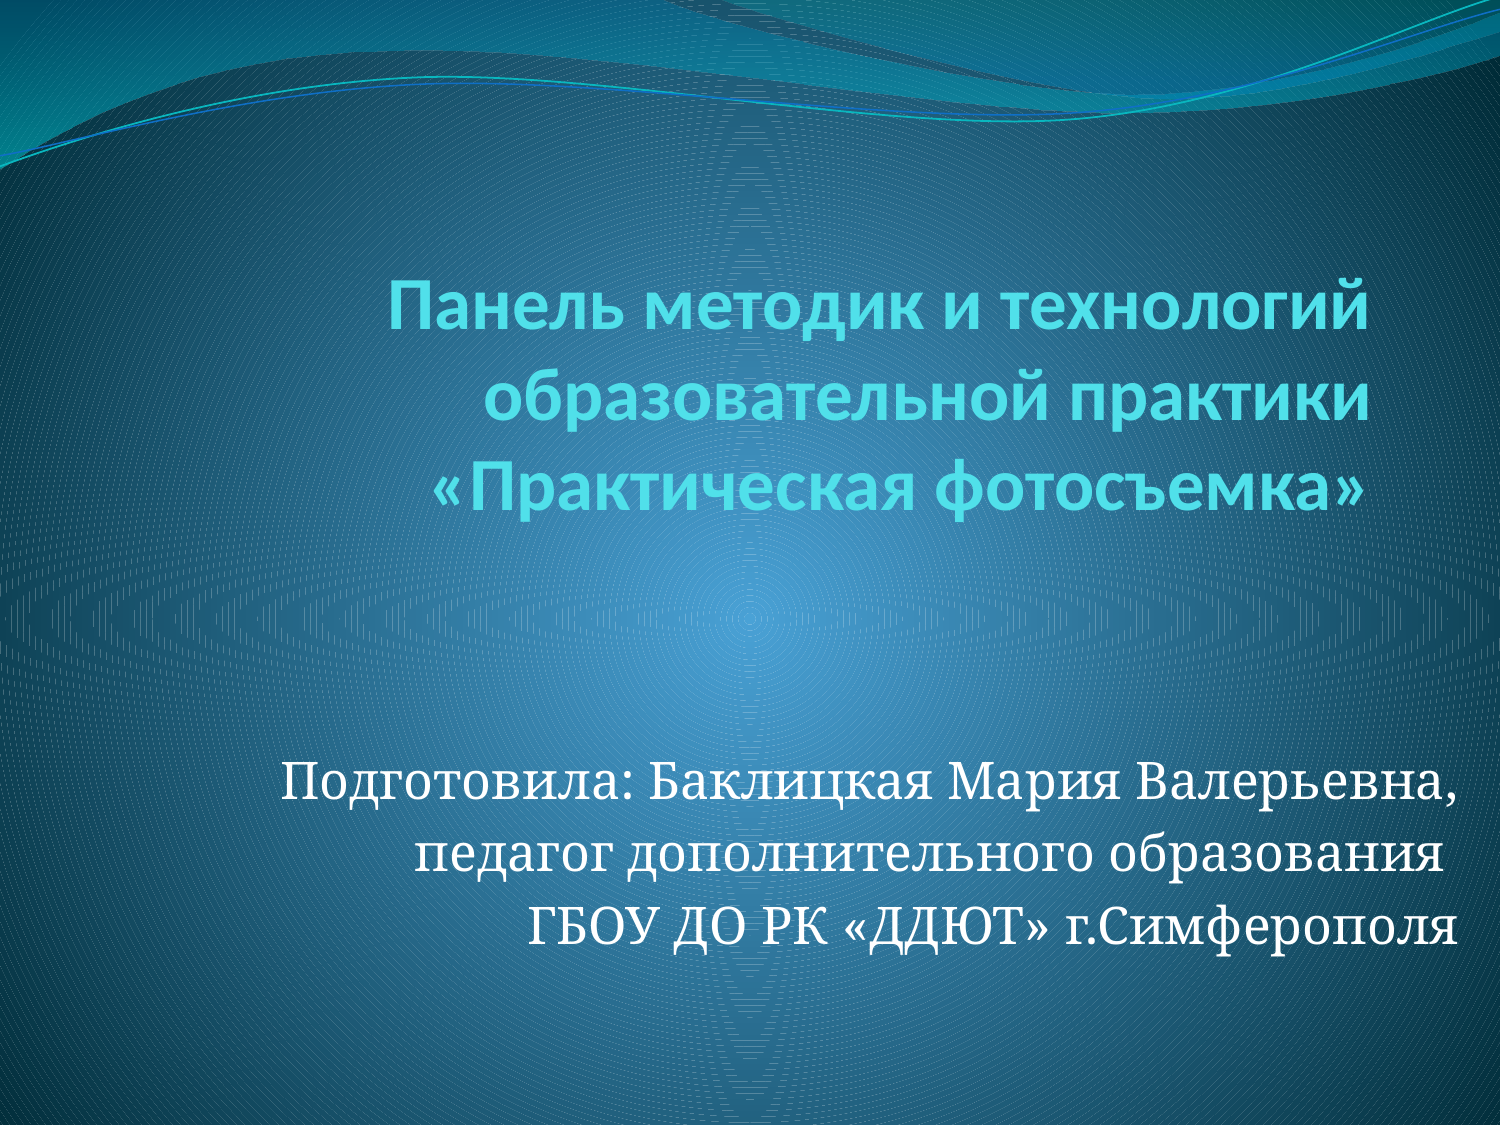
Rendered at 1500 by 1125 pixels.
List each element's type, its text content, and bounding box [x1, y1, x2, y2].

title Панель методик и технологий образовательной практики «Практическая фотосъемка» [87, 224, 1376, 525]
subtitle Подготовила: Баклицкая Мария Валерьевна, педагог дополнительного образования ГБОУ ДО РК «ДДЮТ» г.Симферополя [64, 739, 1471, 965]
